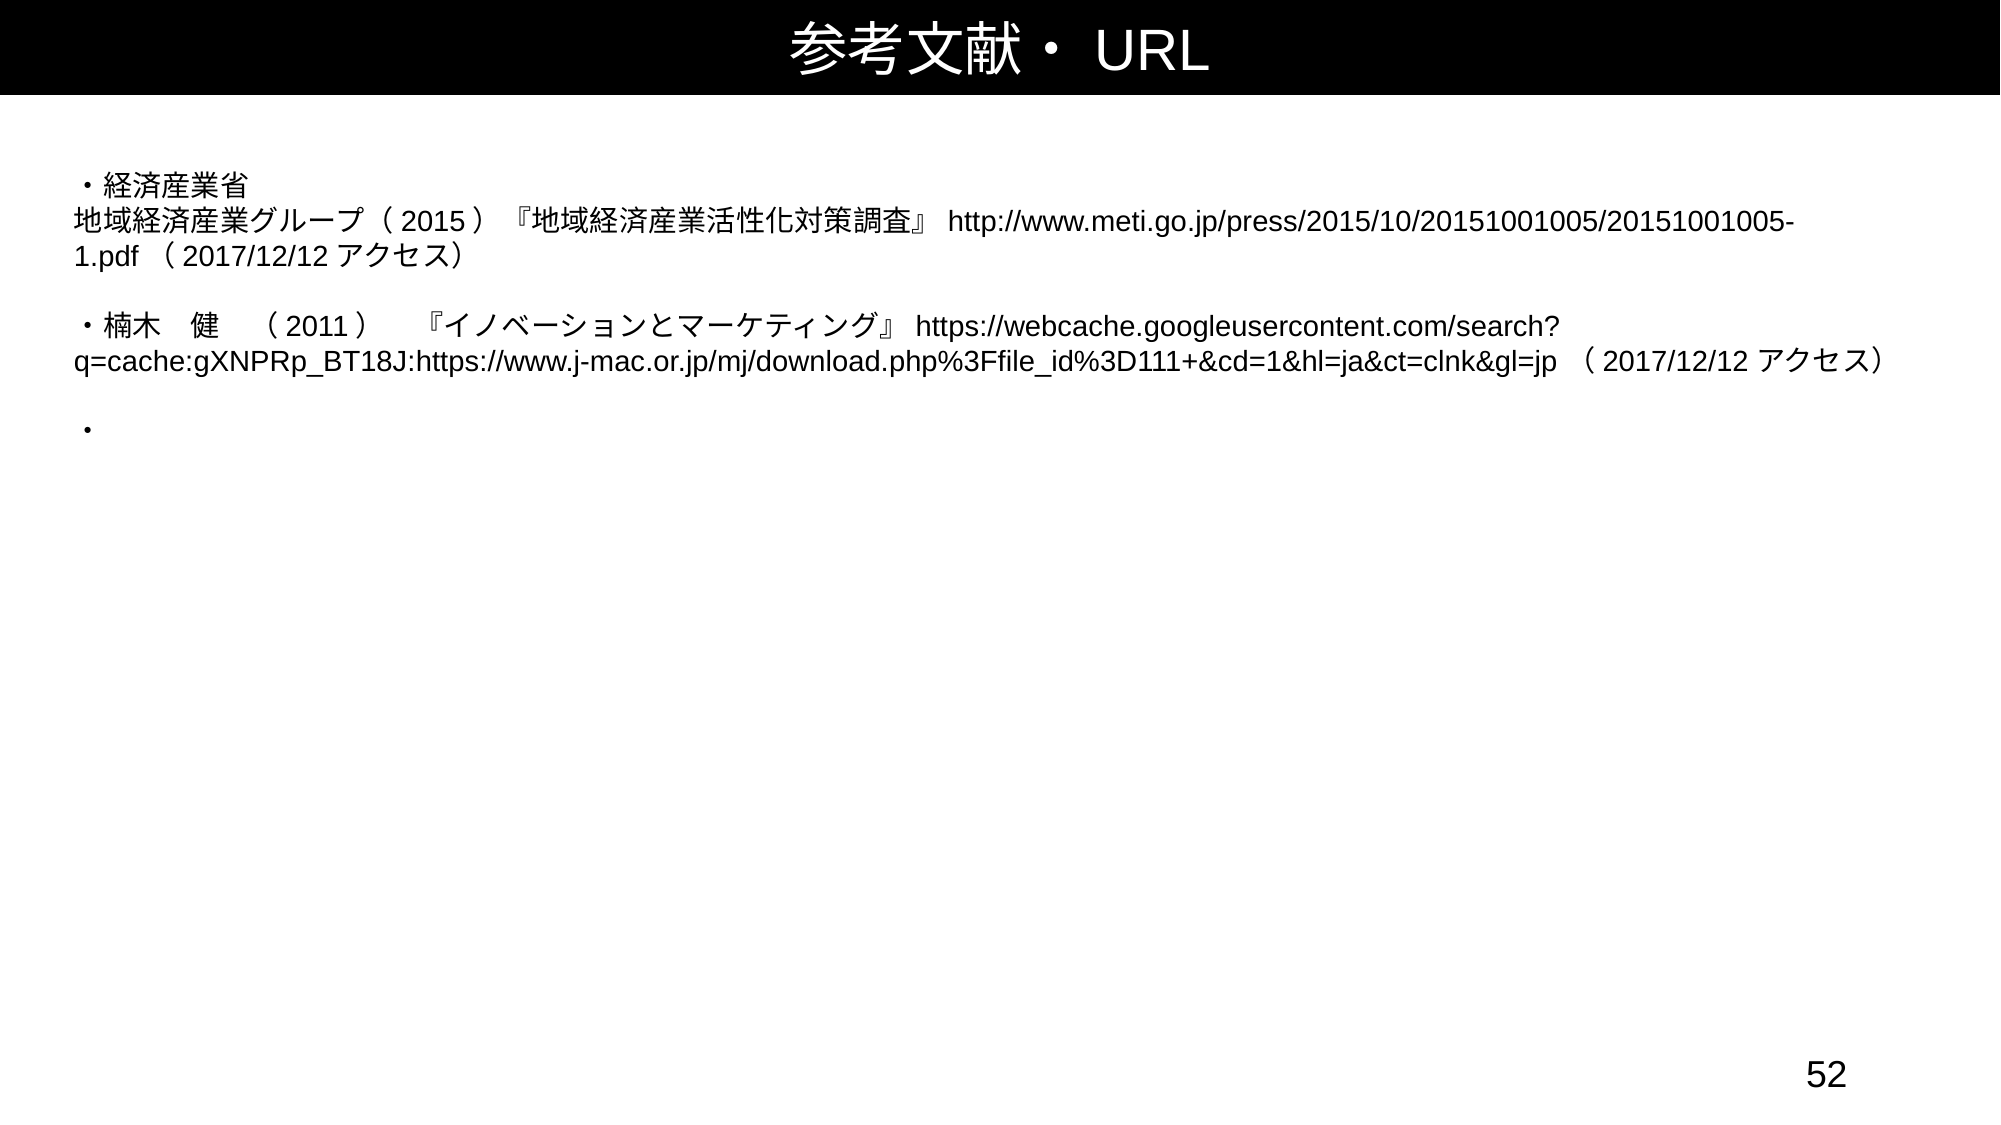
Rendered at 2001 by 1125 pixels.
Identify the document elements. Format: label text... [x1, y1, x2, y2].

slide_number 52 [1412, 1042, 1863, 1103]
text_box ・経済産業省 地域経済産業グループ（2015）『地域経済産業活性化対策調査』http://www.meti.go.jp/press/2015/10/20151001005/20151001005-1.pdf（2017/12/12アクセス） ・楠木 健 （2011） 『イノベーションとマーケティング』https://webcache.googleusercontent.com/search?q=cache:gXNPRp_BT18J:https://www.j-mac.or.jp/mj/download.php%3Ffile_id%3D111+&cd=1&hl=ja&ct=clnk&gl=jp（2017/12/12アクセス） ・ [59, 160, 1938, 525]
text_box 参考文献・URL [0, 0, 2000, 95]
